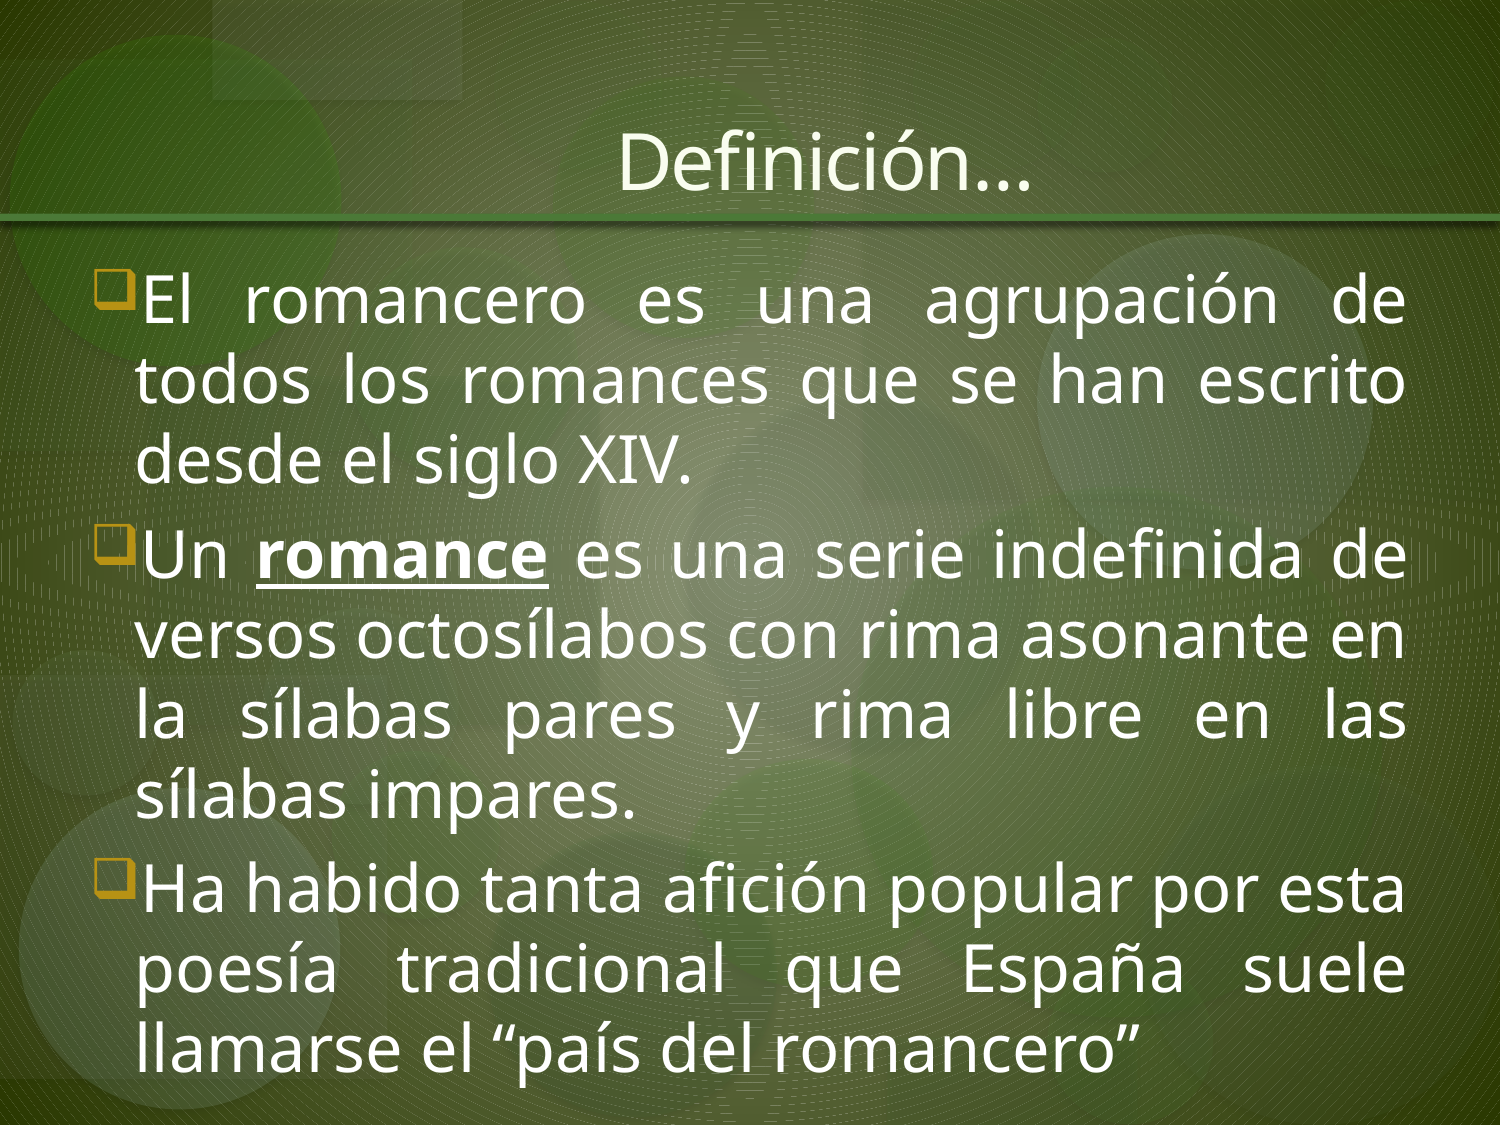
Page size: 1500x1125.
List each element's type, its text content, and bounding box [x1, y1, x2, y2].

list El romancero es una agrupación de todos los romances que se han escrito desde el siglo XIV. Un romance es una serie indefinida de versos octosílabos con rima asonante en la sílabas pares y rima libre en las sílabas impares. Ha habido tanta afición popular por esta poesía tradicional que España suele llamarse el “país del romancero” [75, 249, 1425, 1000]
title Definición… [75, 26, 1425, 214]
